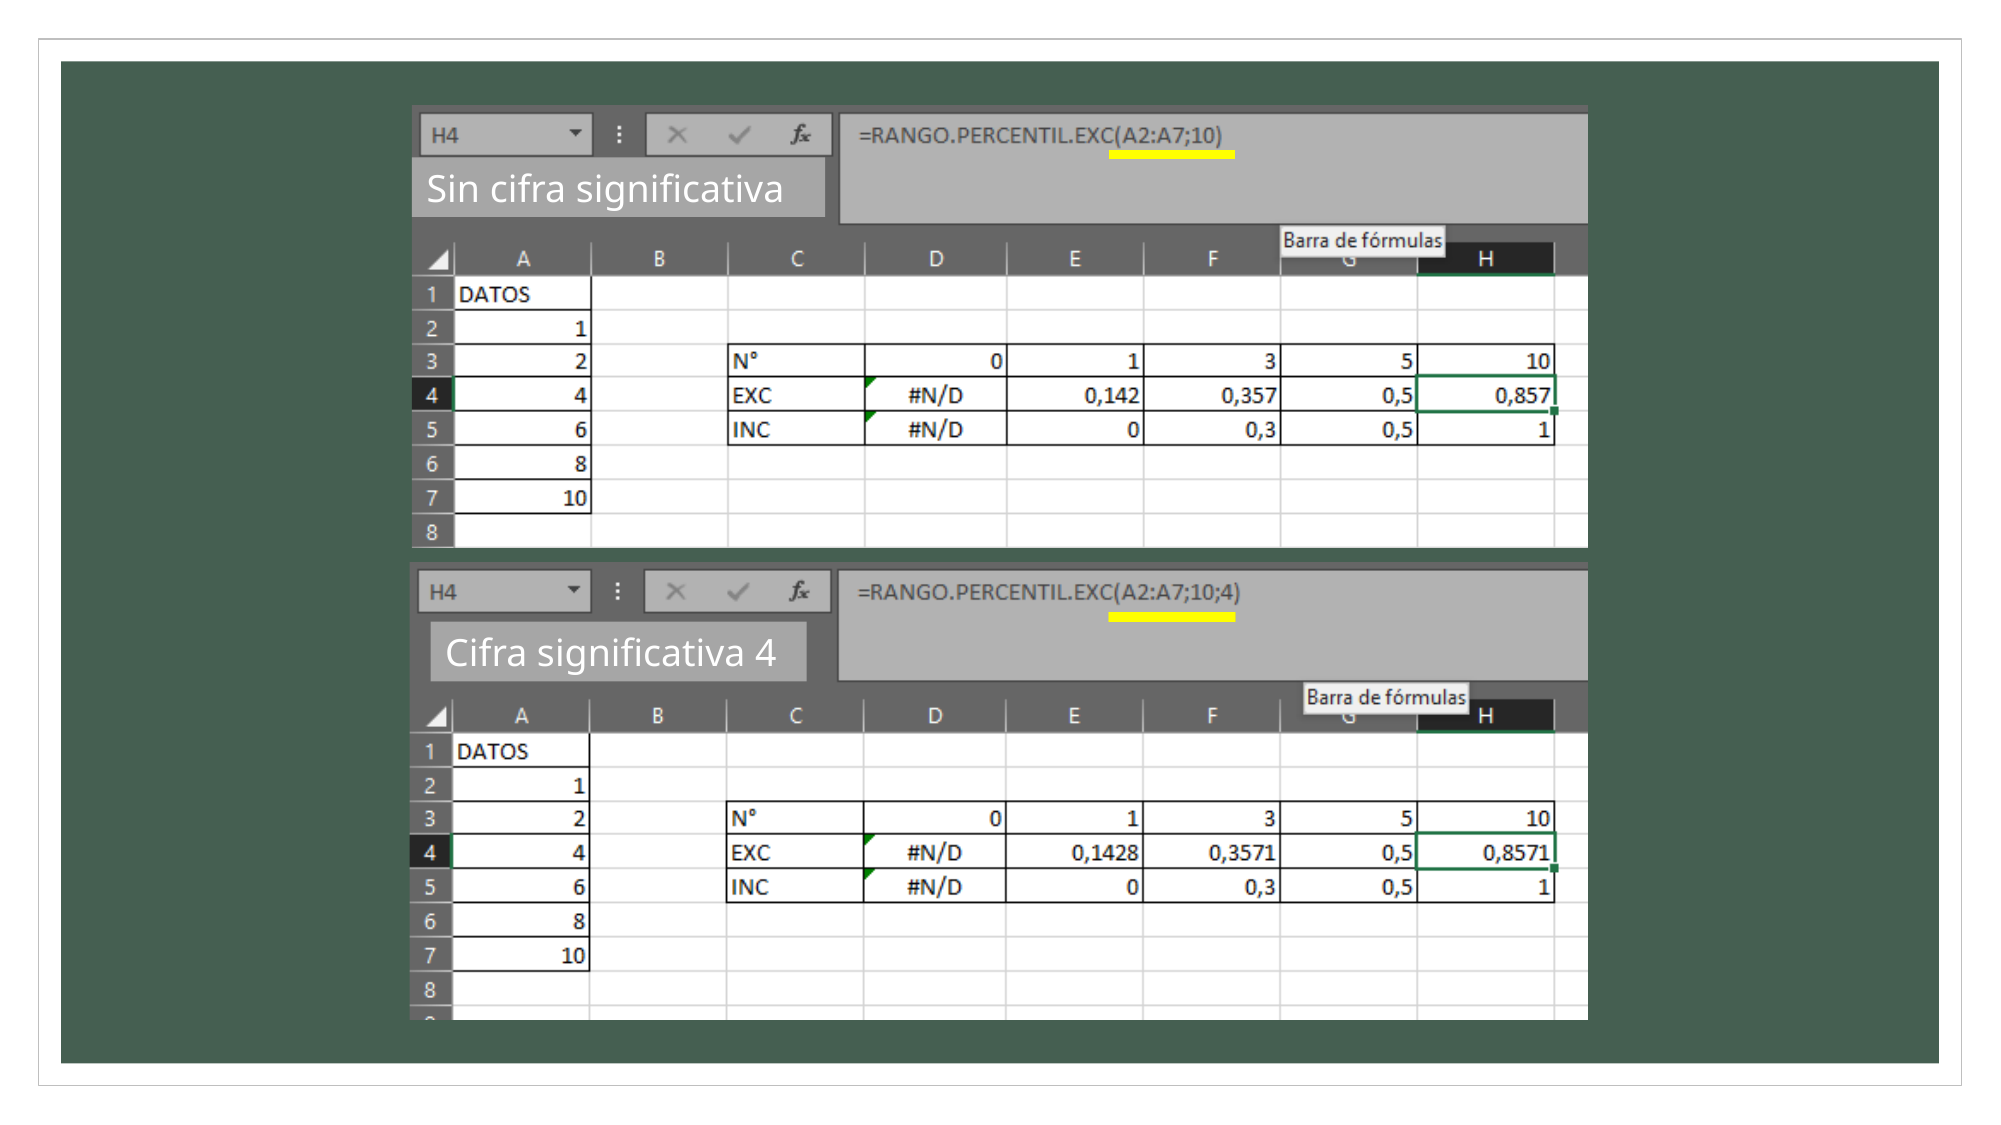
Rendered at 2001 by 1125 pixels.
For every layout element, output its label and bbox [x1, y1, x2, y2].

list [409, 562, 1589, 1020]
picture [1108, 613, 1241, 622]
list [411, 105, 1588, 548]
